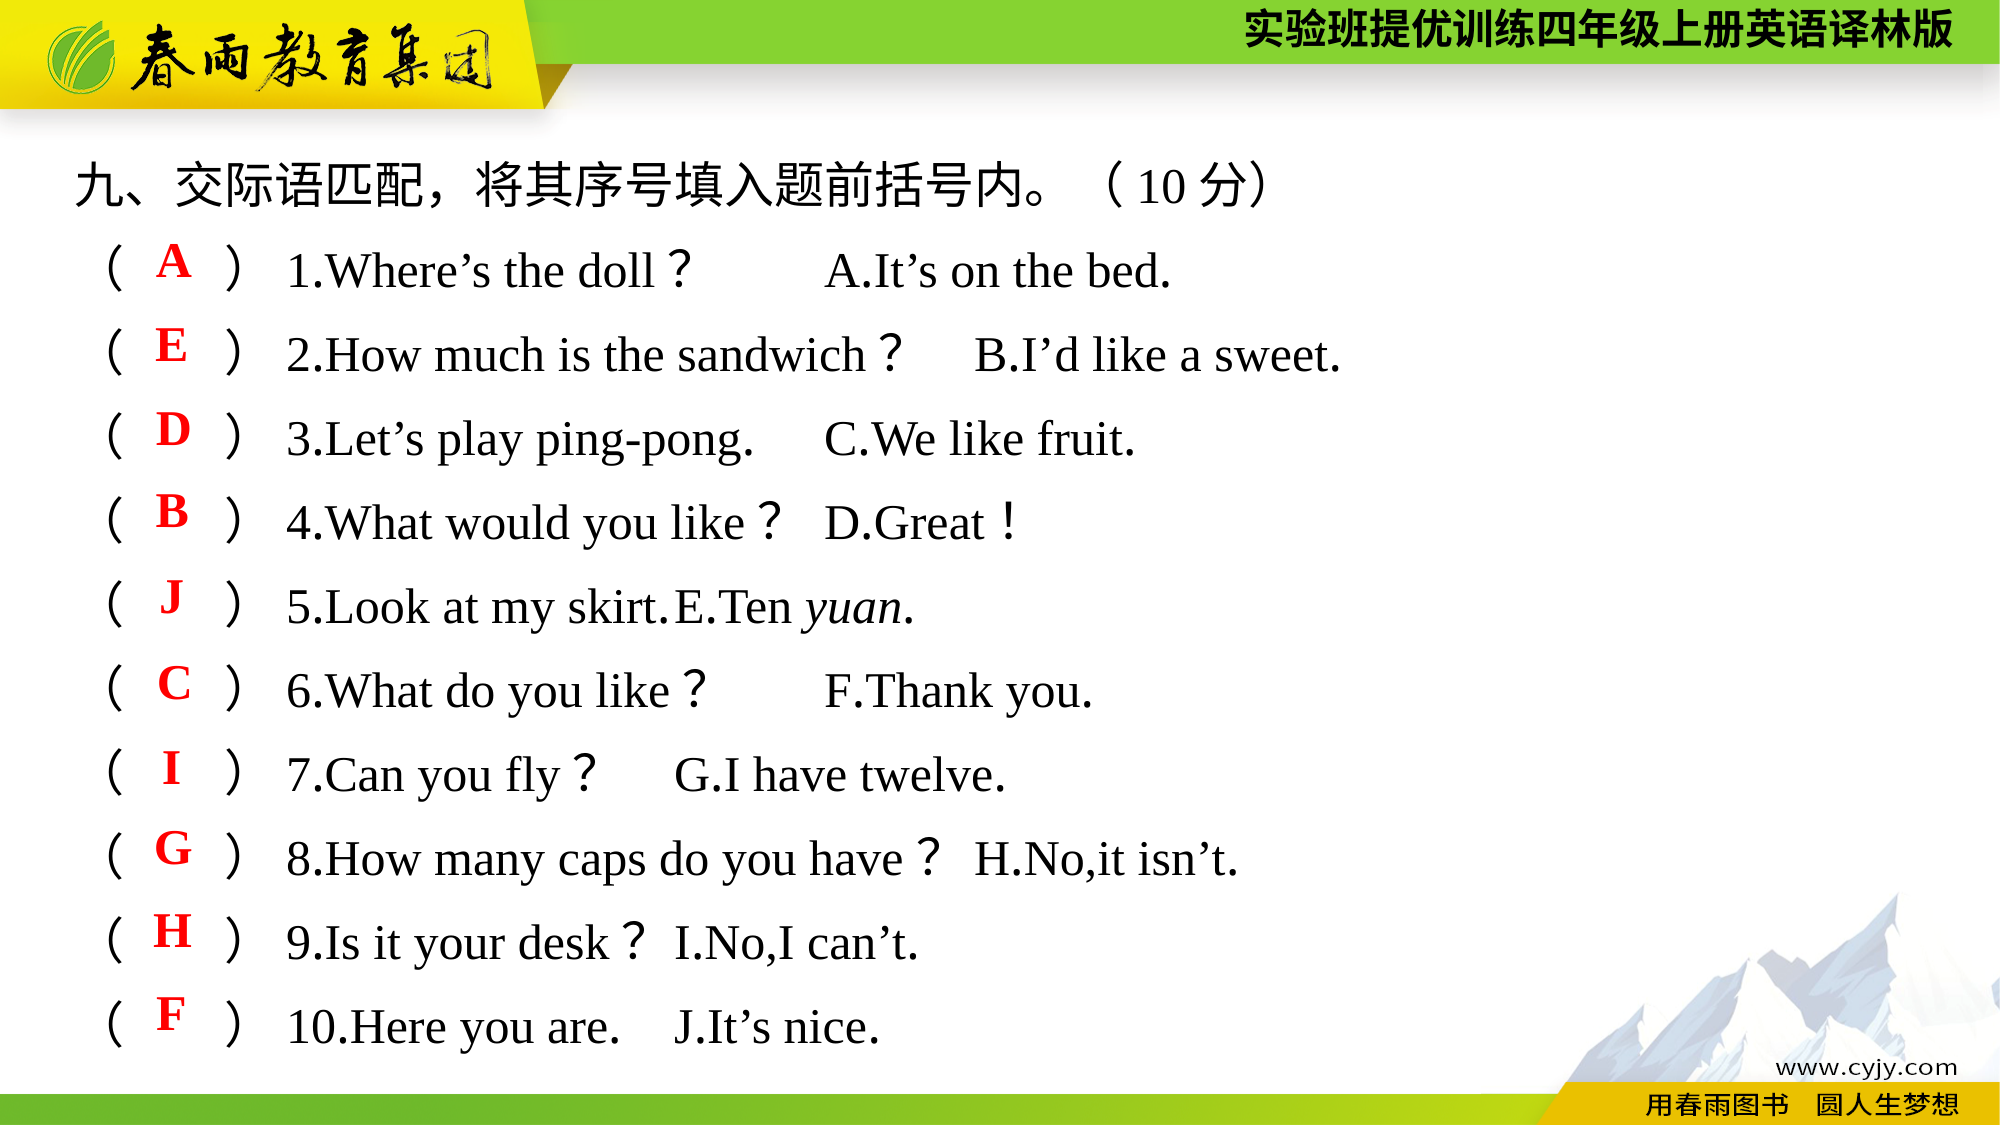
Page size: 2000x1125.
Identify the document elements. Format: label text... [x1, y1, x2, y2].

text_box G [139, 807, 208, 882]
text_box H [138, 890, 208, 966]
text_box E [140, 304, 204, 379]
picture [0, 0, 2000, 1125]
text_box J [144, 555, 200, 631]
text_box A [141, 219, 207, 295]
text_box I [147, 726, 197, 802]
text_box B [140, 470, 204, 545]
text_box C [142, 642, 208, 718]
text_box D [141, 388, 207, 464]
text_box F [141, 973, 202, 1048]
list 九、交际语匹配，将其序号填入题前括号内。（10分） （ ）1.Where’s the doll？ A.It’s on the bed. （ ）2.How much is the sandwich？ B.I’d like a sweet. （ ）3.Let’s play ping-pong. C.We like fruit. （ ）4.What would you like？ D.Great！ （ ）5.Look at my skirt. E.Ten yuan. （ ）6.What do you like？ F.Thank you. （ ）7.Can you fly？ G.I have twelve. （ ）8.How many caps do you have？ H.No,it isn’t. （ ）9.Is it your desk？ I.No,I can’t. （ ）10.Here you are. J.It’s nice. [59, 122, 1944, 1061]
